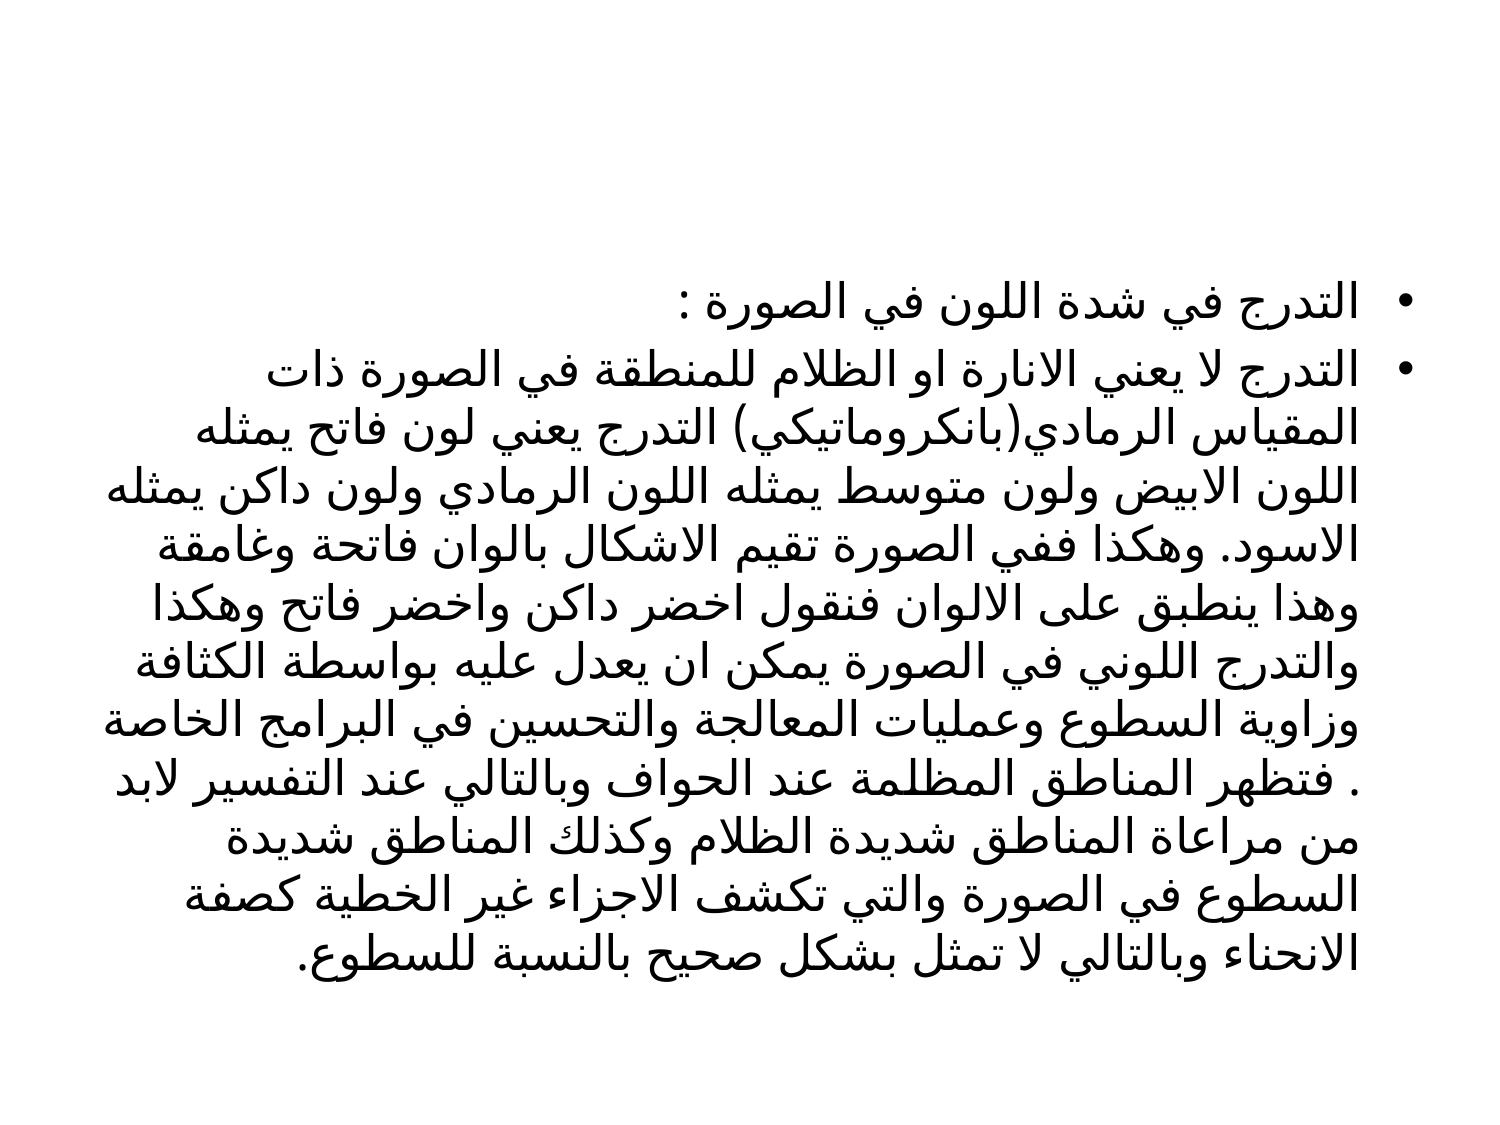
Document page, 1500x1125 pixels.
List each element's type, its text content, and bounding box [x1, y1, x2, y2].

list التدرج في شدة اللون في الصورة : التدرج لا يعني الانارة او الظلام للمنطقة في الصورة ذات المقياس الرمادي(بانكروماتيكي) التدرج يعني لون فاتح يمثله اللون الابيض ولون متوسط يمثله اللون الرمادي ولون داكن يمثله الاسود. وهكذا ففي الصورة تقيم الاشكال بالوان فاتحة وغامقة وهذا ينطبق على الالوان فنقول اخضر داكن واخضر فاتح وهكذا والتدرج اللوني في الصورة يمكن ان يعدل عليه بواسطة الكثافة وزاوية السطوع وعمليات المعالجة والتحسين في البرامج الخاصة . فتظهر المناطق المظلمة عند الحواف وبالتالي عند التفسير لابد من مراعاة المناطق شديدة الظلام وكذلك المناطق شديدة السطوع في الصورة والتي تكشف الاجزاء غير الخطية كصفة الانحناء وبالتالي لا تمثل بشكل صحيح بالنسبة للسطوع. [75, 262, 1425, 1005]
